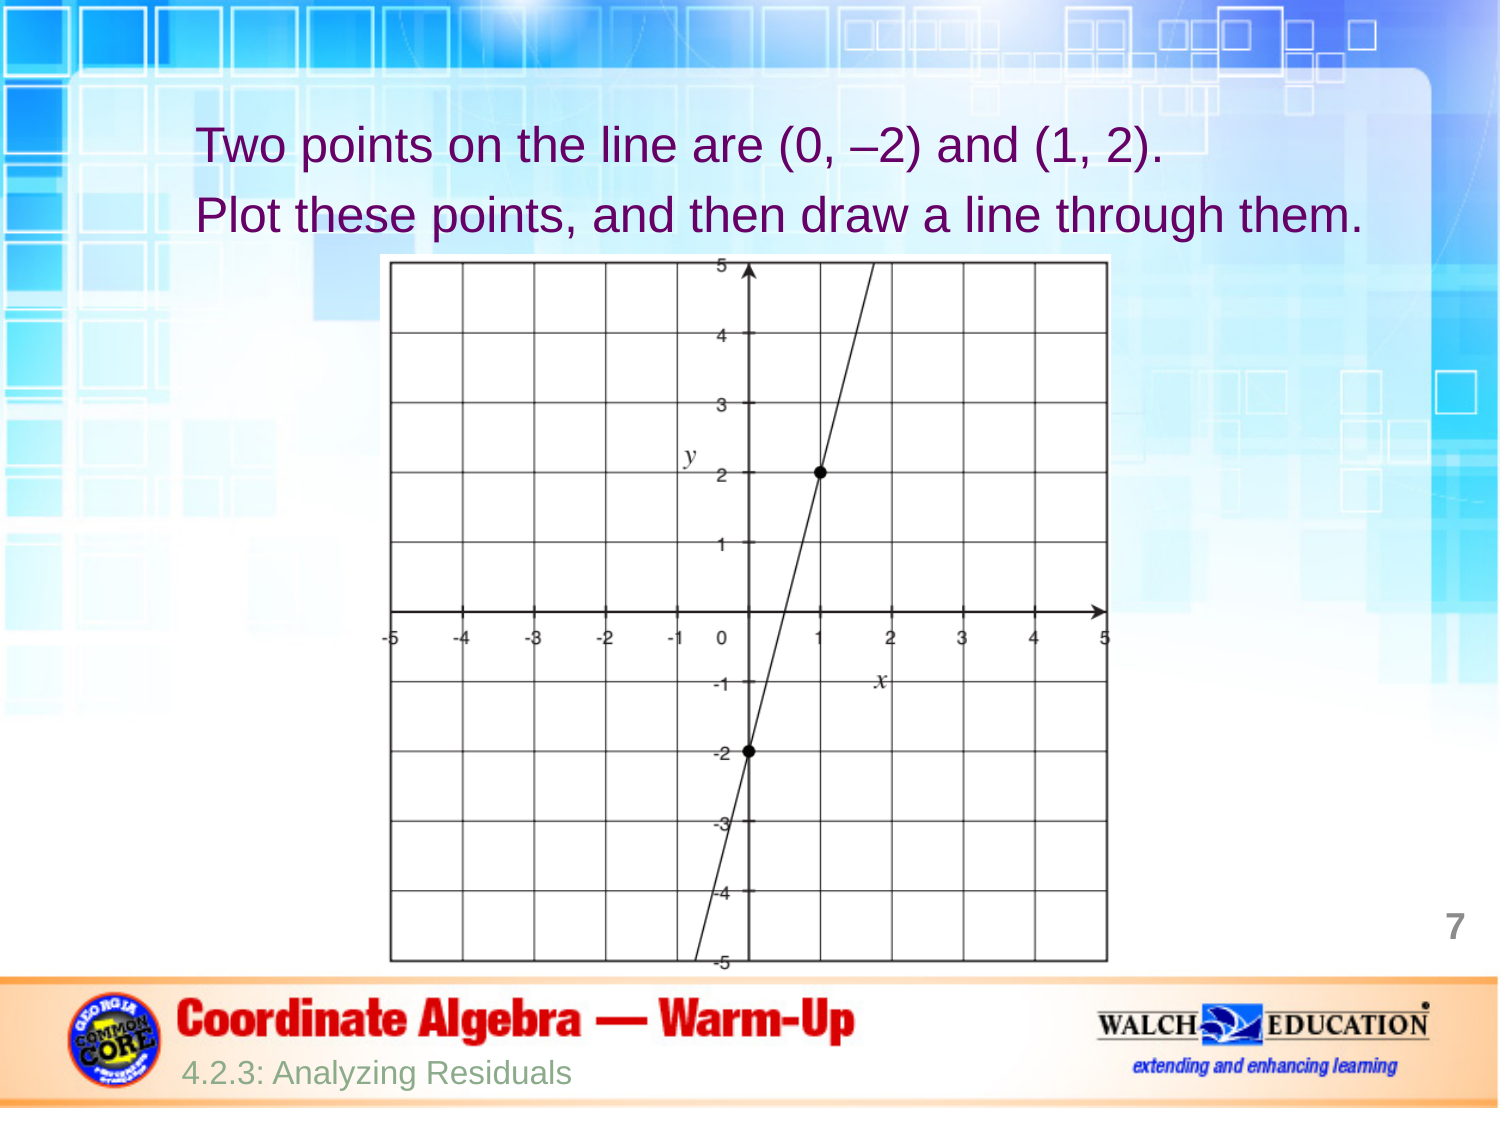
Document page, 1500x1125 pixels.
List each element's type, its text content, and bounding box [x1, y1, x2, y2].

footer 4.2.3: Analyzing Residuals [166, 1048, 1065, 1094]
picture [0, 0, 1500, 1108]
subtitle Two points on the line are (0, –2) and (1, 2). Plot these points, and then draw a line through them. [105, 105, 1394, 925]
slide_number 7 [1361, 901, 1481, 949]
